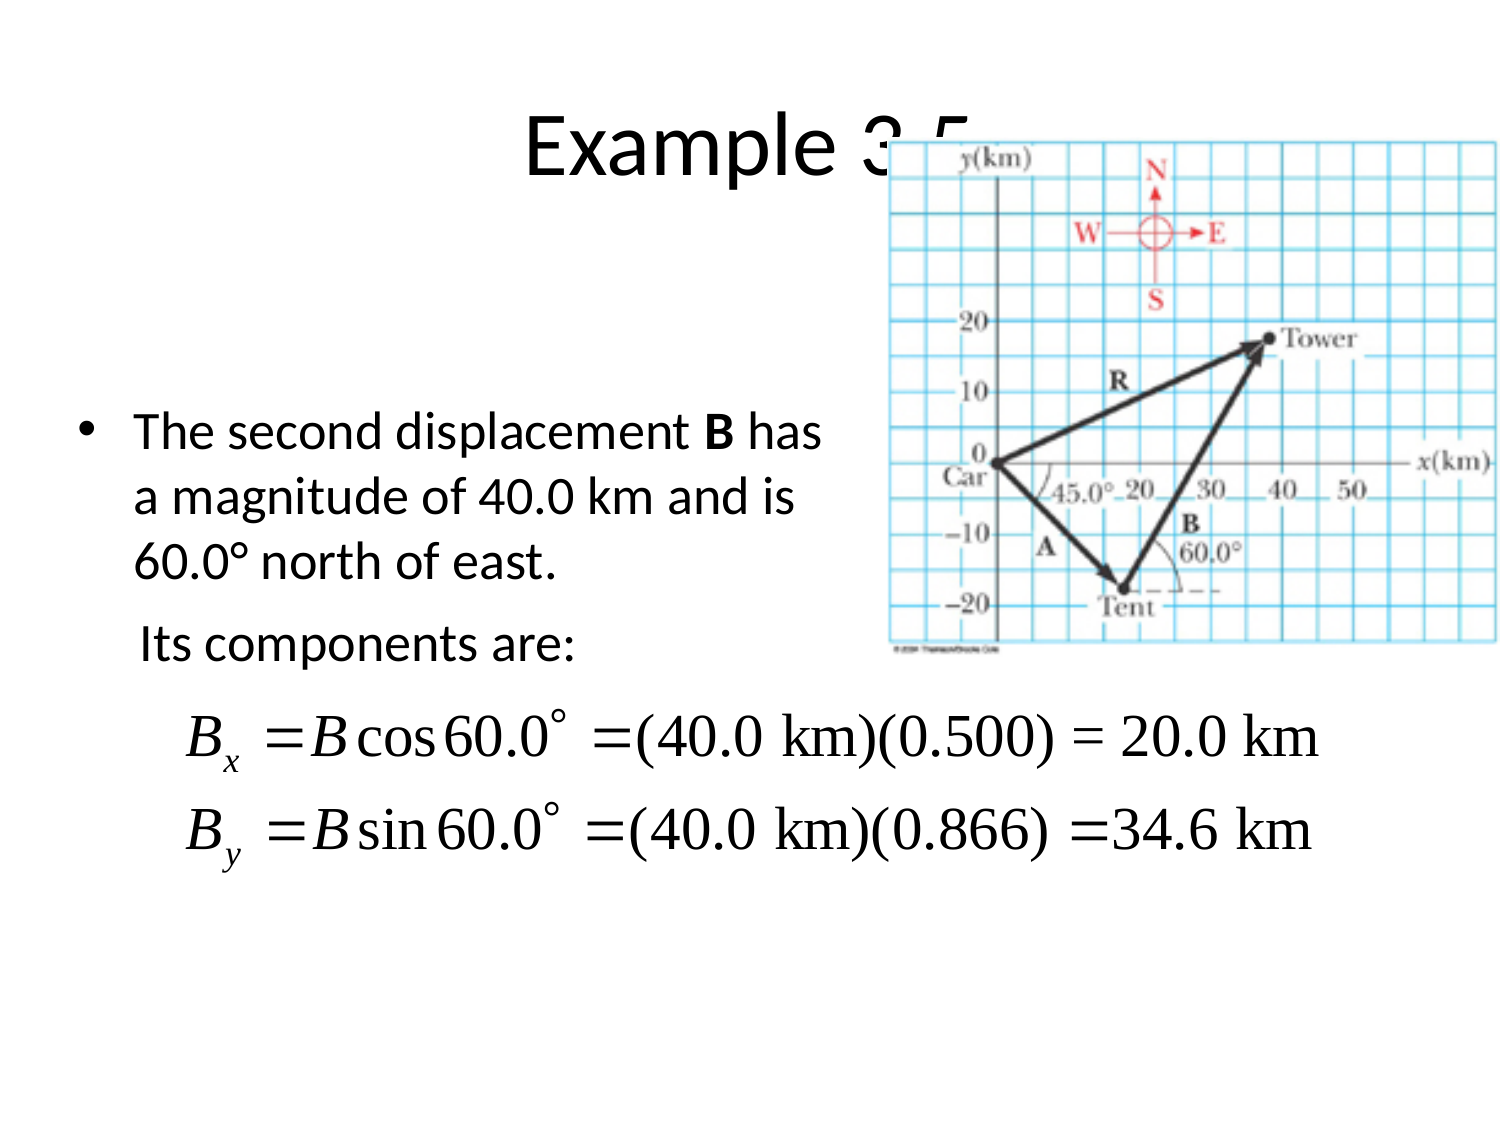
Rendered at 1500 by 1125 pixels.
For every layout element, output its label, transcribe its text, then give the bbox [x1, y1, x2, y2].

text_box Its components are: [125, 599, 1425, 680]
picture [887, 137, 1500, 657]
title Example 3.5 [75, 45, 1425, 233]
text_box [174, 699, 1334, 883]
list The second displacement B has a magnitude of 40.0 km and is 60.0° north of east. [62, 387, 863, 638]
